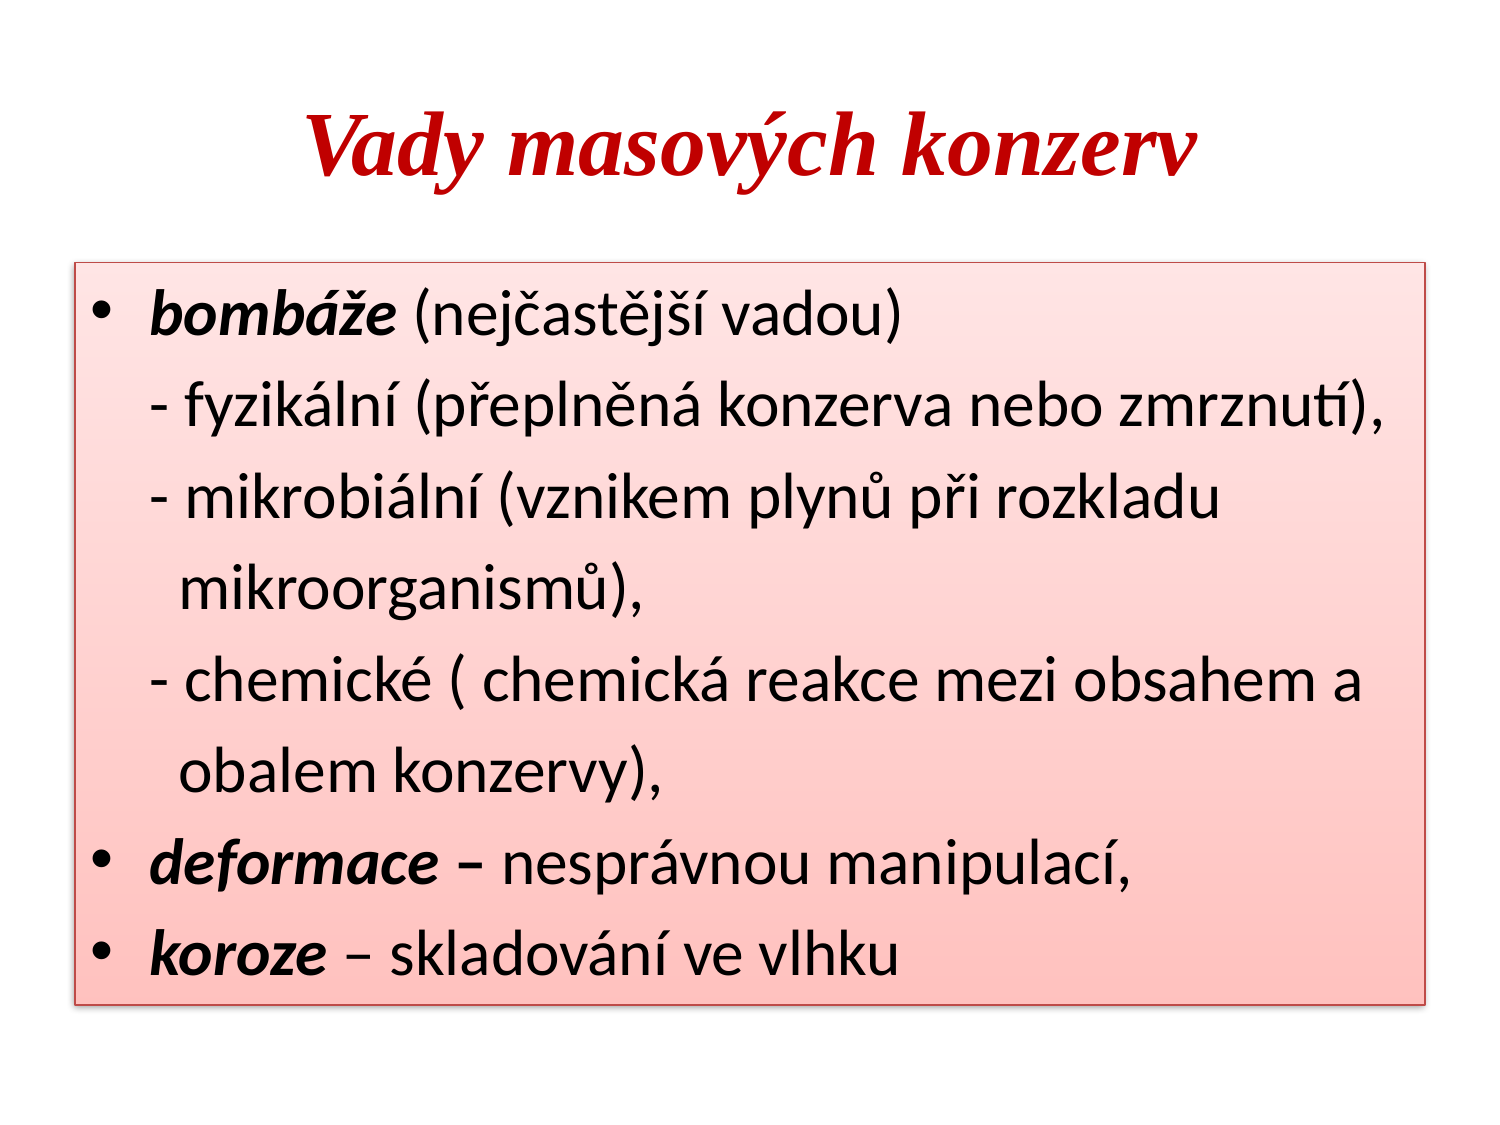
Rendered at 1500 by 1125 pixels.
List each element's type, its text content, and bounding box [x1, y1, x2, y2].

title Vady masových konzerv [75, 45, 1425, 233]
list bombáže (nejčastější vadou) - fyzikální (přeplněná konzerva nebo zmrznutí), - mikrobiální (vznikem plynů při rozkladu mikroorganismů), - chemické ( chemická reakce mezi obsahem a obalem konzervy), deformace – nesprávnou manipulací, koroze – skladování ve vlhku [74, 262, 1426, 1006]
